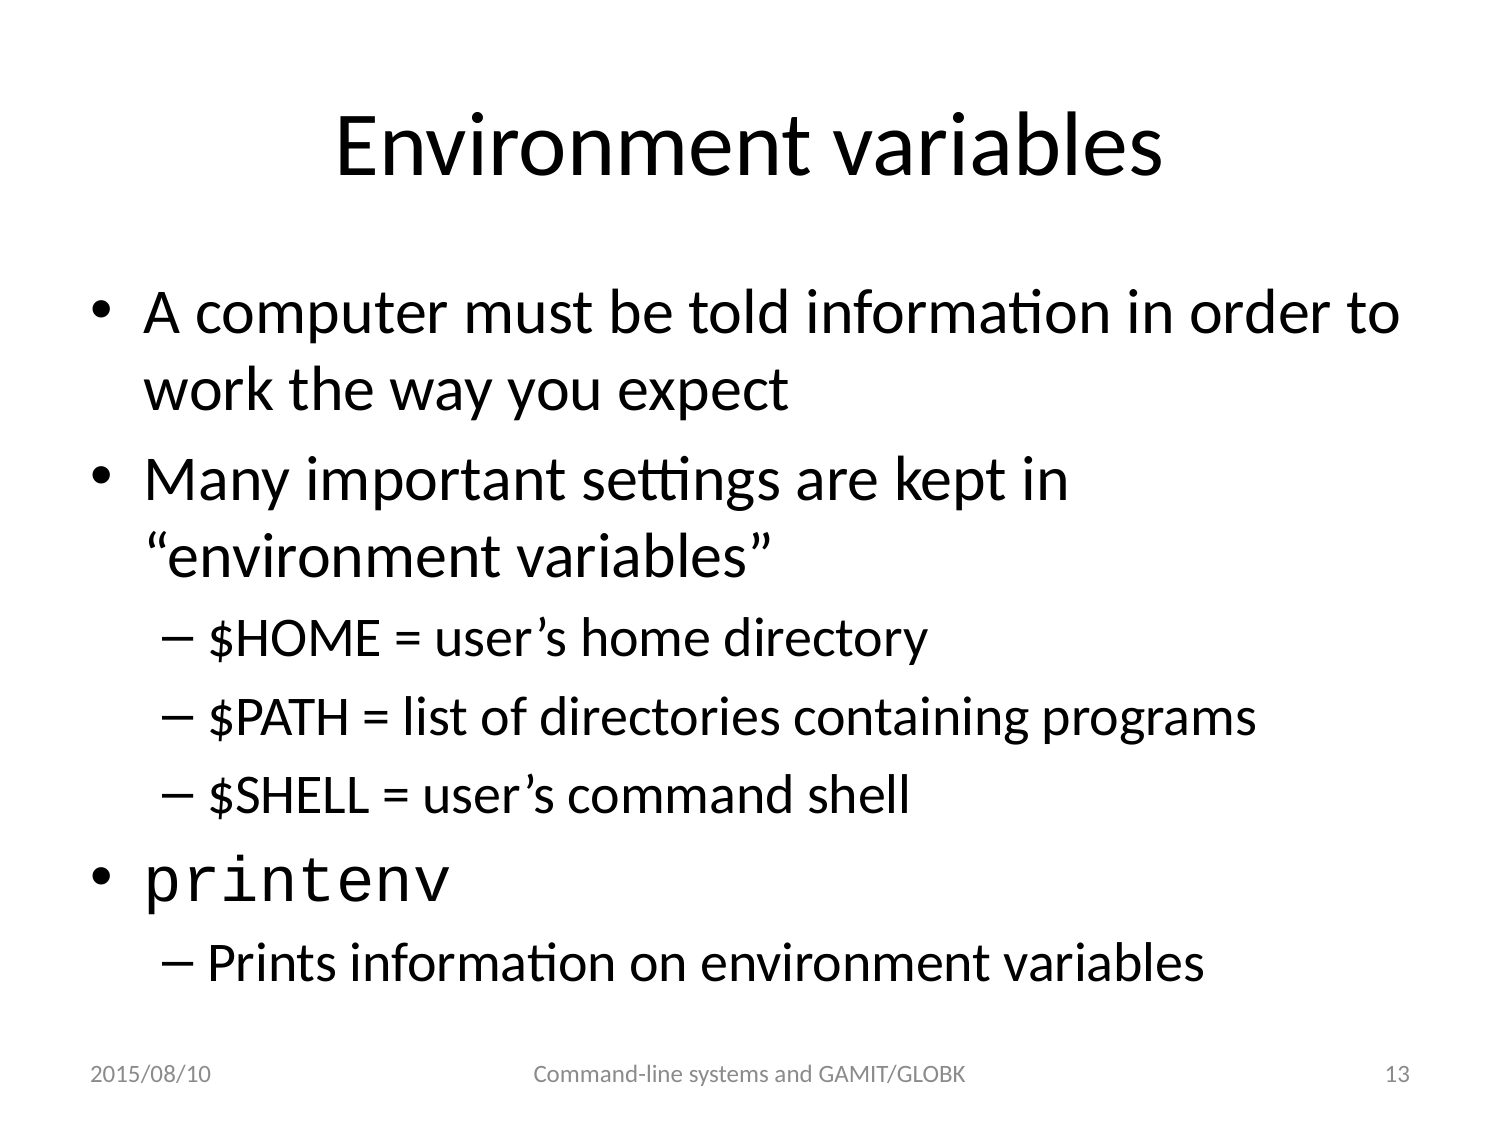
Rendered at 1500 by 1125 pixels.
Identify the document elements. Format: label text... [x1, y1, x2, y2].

slide_number 13 [1074, 1042, 1425, 1103]
title Environment variables [75, 45, 1425, 233]
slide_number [75, 1042, 425, 1103]
list A computer must be told information in order to work the way you expect Many important settings are kept in “environment variables” $HOME = user’s home directory $PATH = list of directories containing programs $SHELL = user’s command shell printenv Prints information on environment variables [75, 262, 1425, 1005]
footer Command-line systems and GAMIT/GLOBK [512, 1042, 988, 1103]
